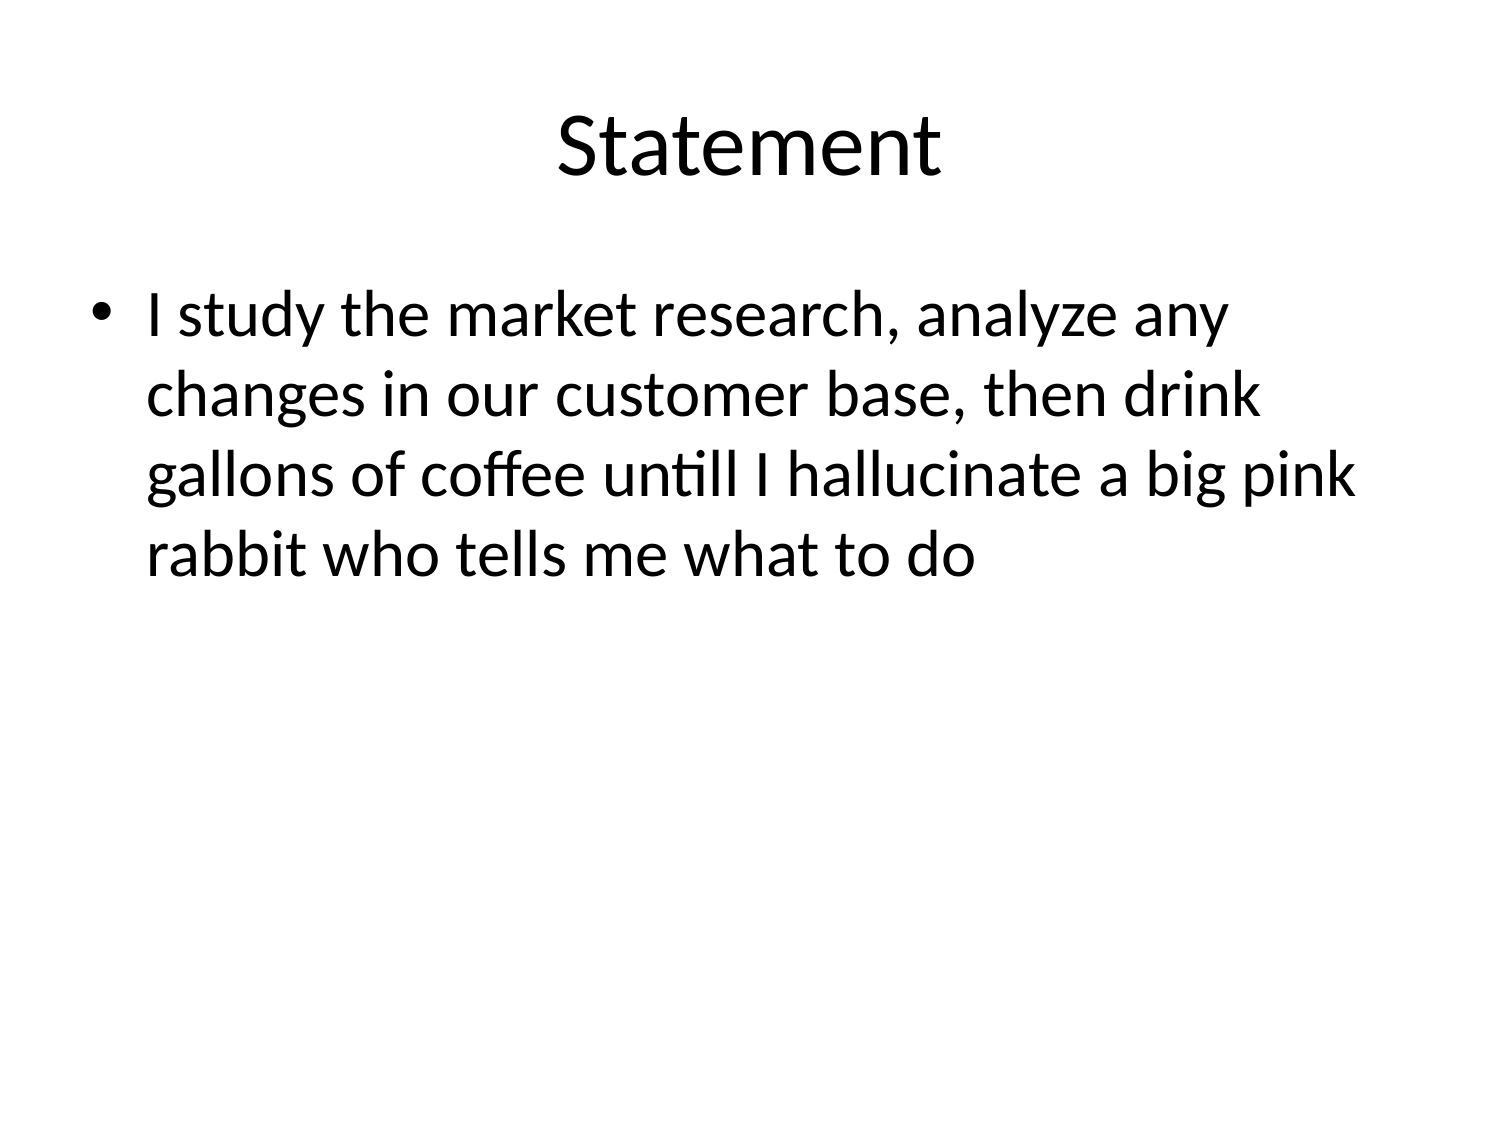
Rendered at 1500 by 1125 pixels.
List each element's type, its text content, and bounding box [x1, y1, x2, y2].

title Statement [75, 45, 1425, 233]
list I study the market research, analyze any changes in our customer base, then drink gallons of coffee untill I hallucinate a big pink rabbit who tells me what to do [75, 262, 1425, 1005]
